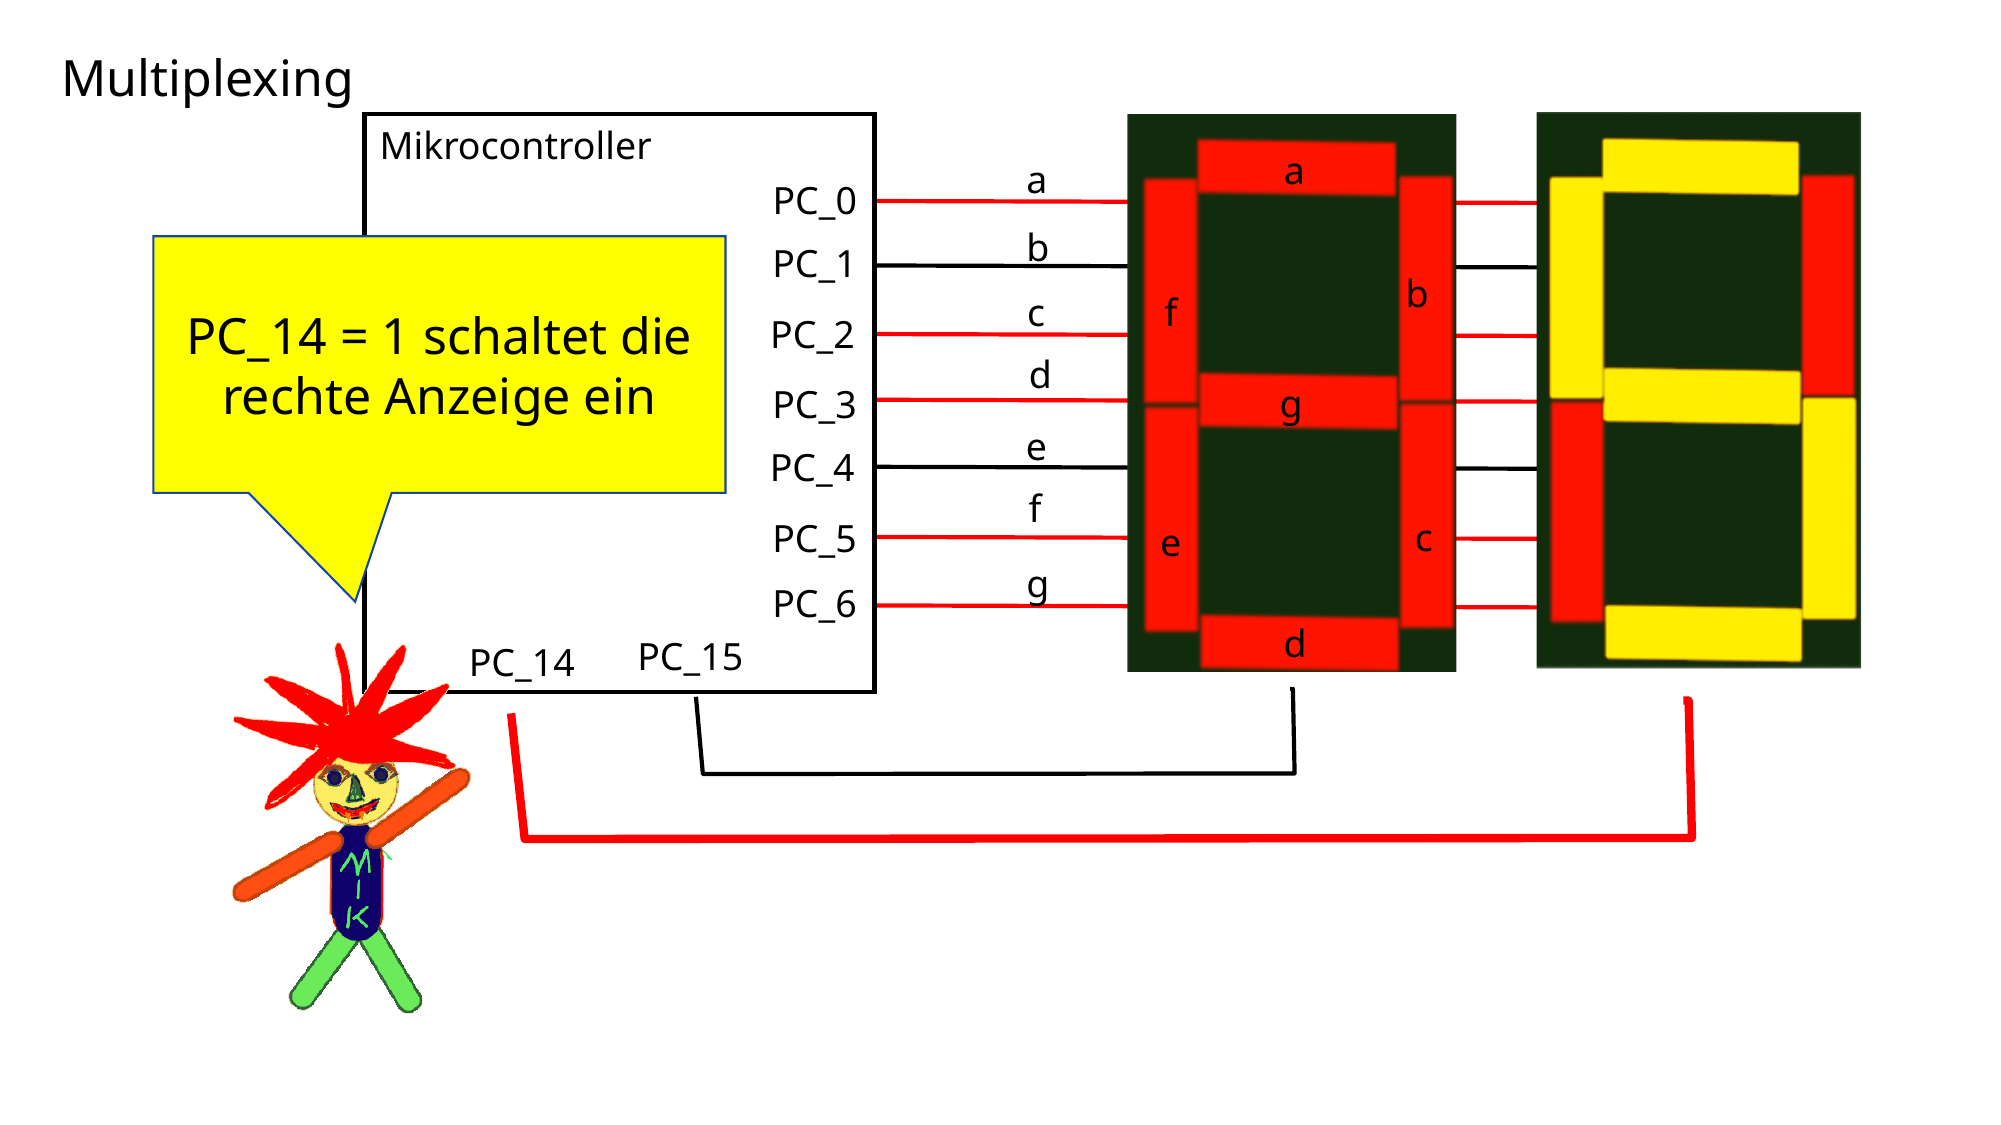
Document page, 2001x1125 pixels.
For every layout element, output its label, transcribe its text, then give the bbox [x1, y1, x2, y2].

text_box PC_14 [454, 631, 590, 692]
text_box a [1011, 204, 1063, 209]
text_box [842, 333, 1127, 337]
text_box d [1014, 343, 1067, 399]
text_box PC_5 [757, 507, 872, 568]
text_box b [1011, 216, 1064, 265]
text_box PC_15 [622, 625, 759, 686]
text_box e [1011, 415, 1062, 466]
text_box e [1011, 470, 1062, 476]
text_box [1457, 399, 1536, 403]
picture [207, 633, 486, 1022]
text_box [848, 536, 1127, 540]
text_box PC_4 [755, 436, 875, 497]
text_box PC_0 [757, 169, 873, 230]
text_box g [1011, 552, 1065, 605]
title Multiplexing [3, 0, 412, 116]
text_box PC_2 [755, 303, 896, 364]
text_box g [1011, 608, 1065, 613]
text_box PC_14 = 1 schaltet die rechte Anzeige ein [152, 235, 727, 604]
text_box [777, 200, 1127, 204]
picture [1127, 114, 1457, 672]
text_box a [1011, 148, 1063, 200]
text_box f [1014, 477, 1057, 536]
text_box Mikrocontroller [364, 113, 876, 693]
picture [1536, 112, 1862, 669]
text_box PC_1 [757, 232, 872, 293]
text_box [854, 399, 1127, 403]
text_box [511, 700, 1692, 839]
text_box c [1012, 281, 1060, 333]
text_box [1457, 333, 1536, 337]
text_box b [1011, 268, 1064, 277]
text_box c [1012, 337, 1060, 342]
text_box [1457, 466, 1536, 470]
text_box PC_6 [757, 572, 872, 633]
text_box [1457, 200, 1536, 204]
text_box PC_3 [757, 373, 872, 434]
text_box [845, 466, 1127, 470]
text_box [695, 688, 1294, 711]
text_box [1457, 536, 1536, 540]
